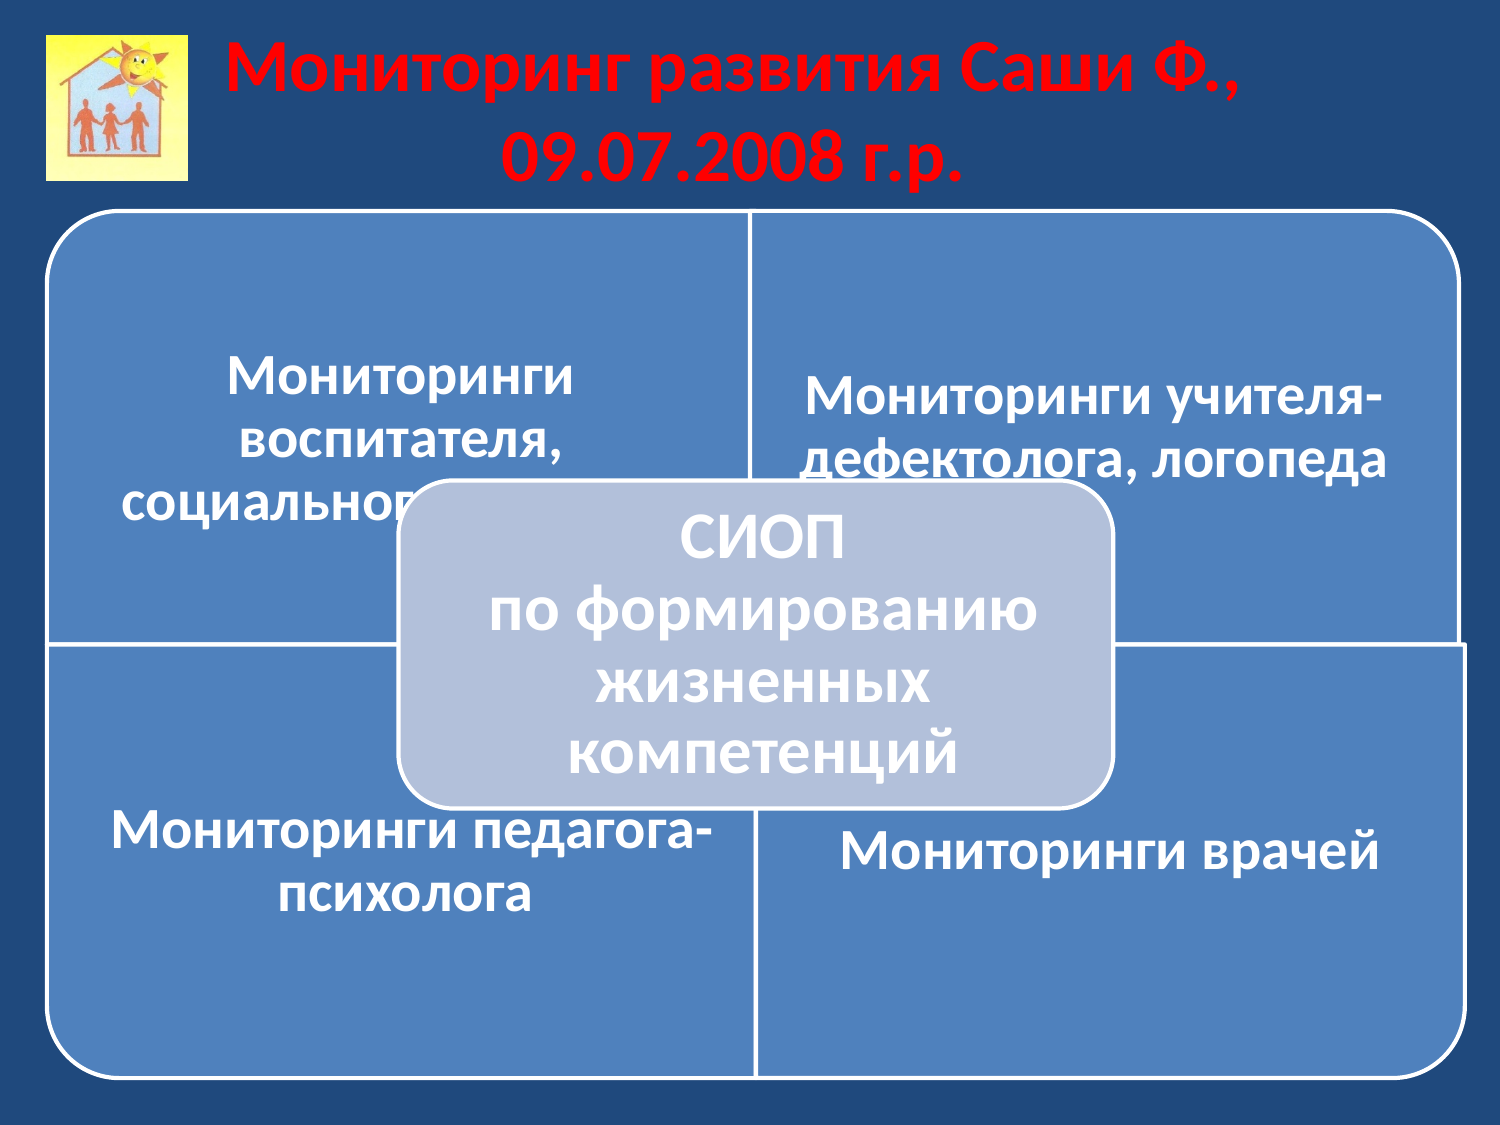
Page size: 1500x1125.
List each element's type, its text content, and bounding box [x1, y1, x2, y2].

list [46, 210, 1466, 1079]
title Мониторинг развития Саши Ф., 09.07.2008 г.р. [191, 46, 1409, 167]
picture [46, 34, 188, 181]
